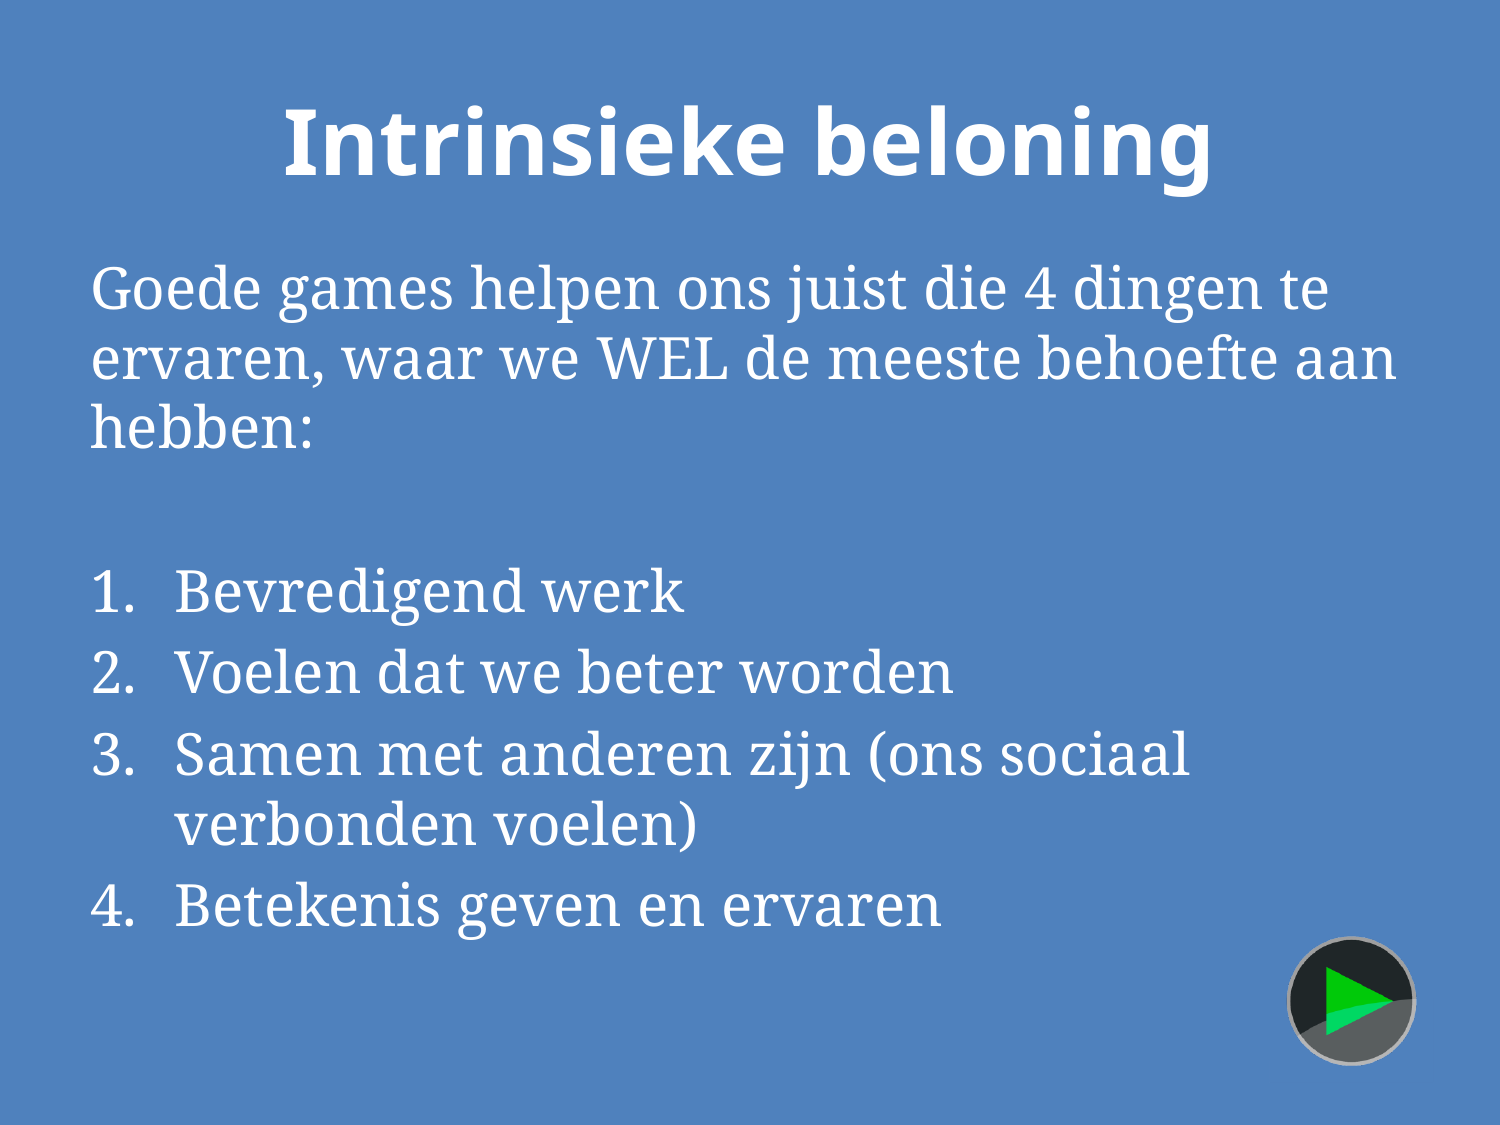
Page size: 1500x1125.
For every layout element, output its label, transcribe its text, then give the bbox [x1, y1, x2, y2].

title Intrinsieke beloning [75, 45, 1425, 233]
picture [1269, 917, 1434, 1083]
list Goede games helpen ons juist die 4 dingen te ervaren, waar we WEL de meeste behoefte aan hebben: Bevredigend werk Voelen dat we beter worden Samen met anderen zijn (ons sociaal verbonden voelen) Betekenis geven en ervaren [75, 243, 1436, 1106]
